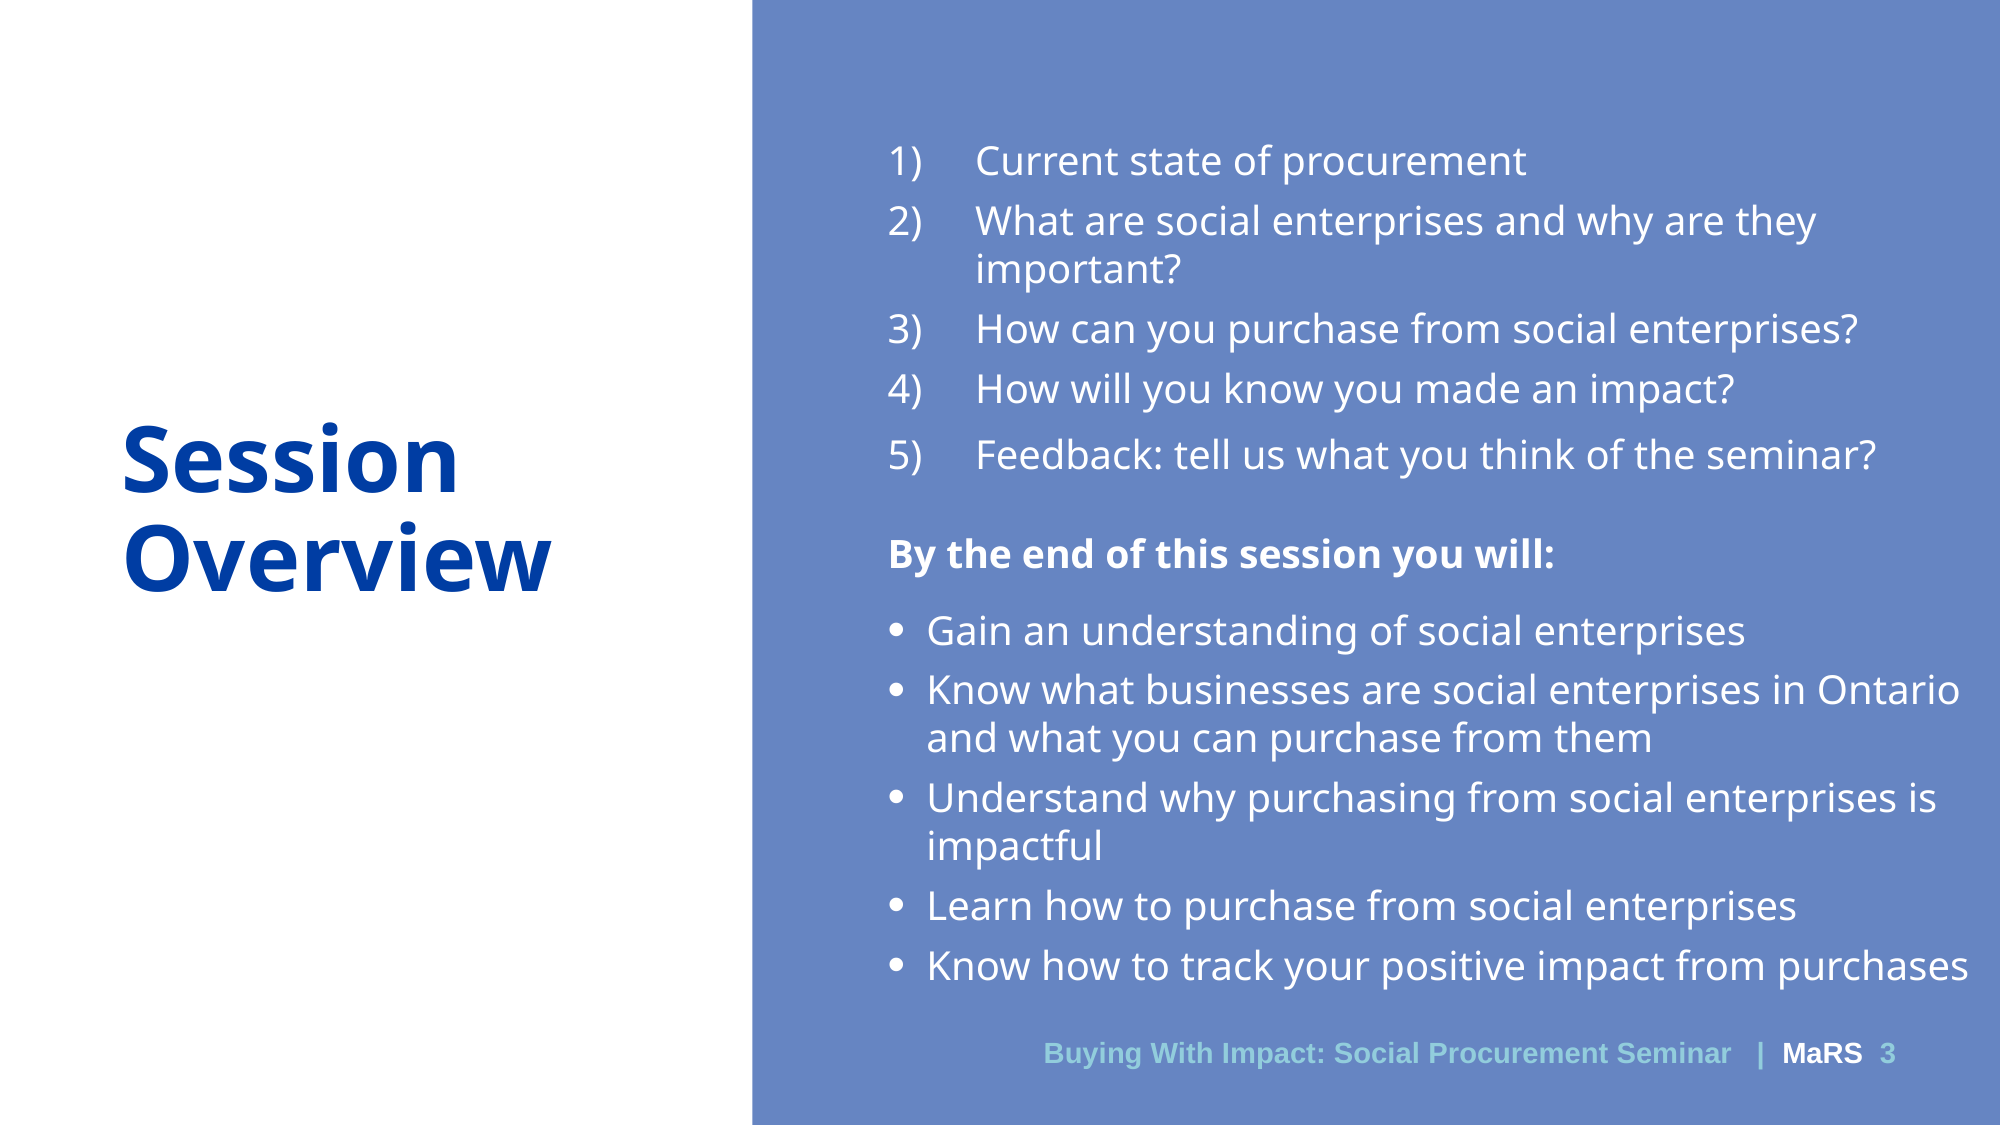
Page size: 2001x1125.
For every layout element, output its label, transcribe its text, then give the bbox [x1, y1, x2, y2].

title Session Overview [106, 404, 690, 622]
list Current state of procurement What are social enterprises and why are they important? How can you purchase from social enterprises? How will you know you made an impact? Feedback: tell us what you think of the seminar? By the end of this session you will: Gain an understanding of social enterprises Know what businesses are social enterprises in Ontario and what you can purchase from them Understand why purchasing from social enterprises is impactful Learn how to purchase from social enterprises Know how to track your positive impact from purchases [872, 128, 2000, 1012]
